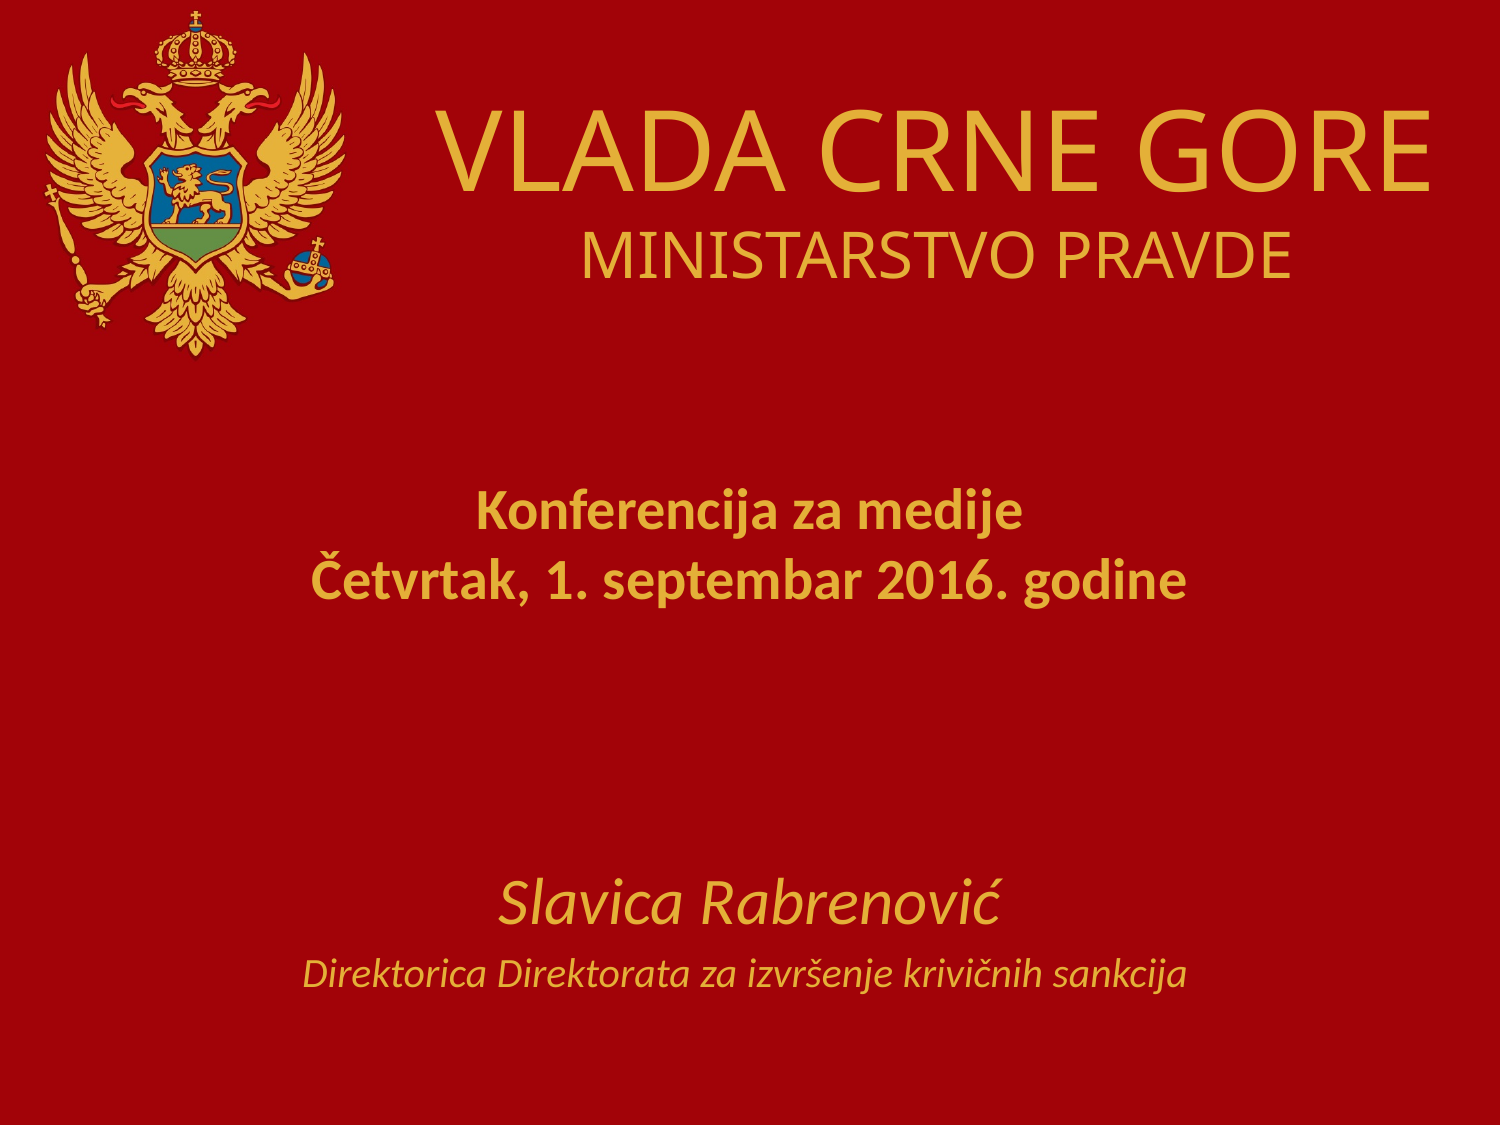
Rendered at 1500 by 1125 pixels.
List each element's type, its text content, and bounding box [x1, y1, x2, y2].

subtitle Slavica Rabrenović Direktorica Direktorata za izvršenje krivičnih sankcija [0, 850, 1500, 1059]
title VLADA CRNE GORE Ministarstvo pravde [372, 66, 1500, 305]
text_box Konferencija za medije Četvrtak, 1. septembar 2016. godine [0, 463, 1500, 619]
picture [34, 7, 354, 364]
